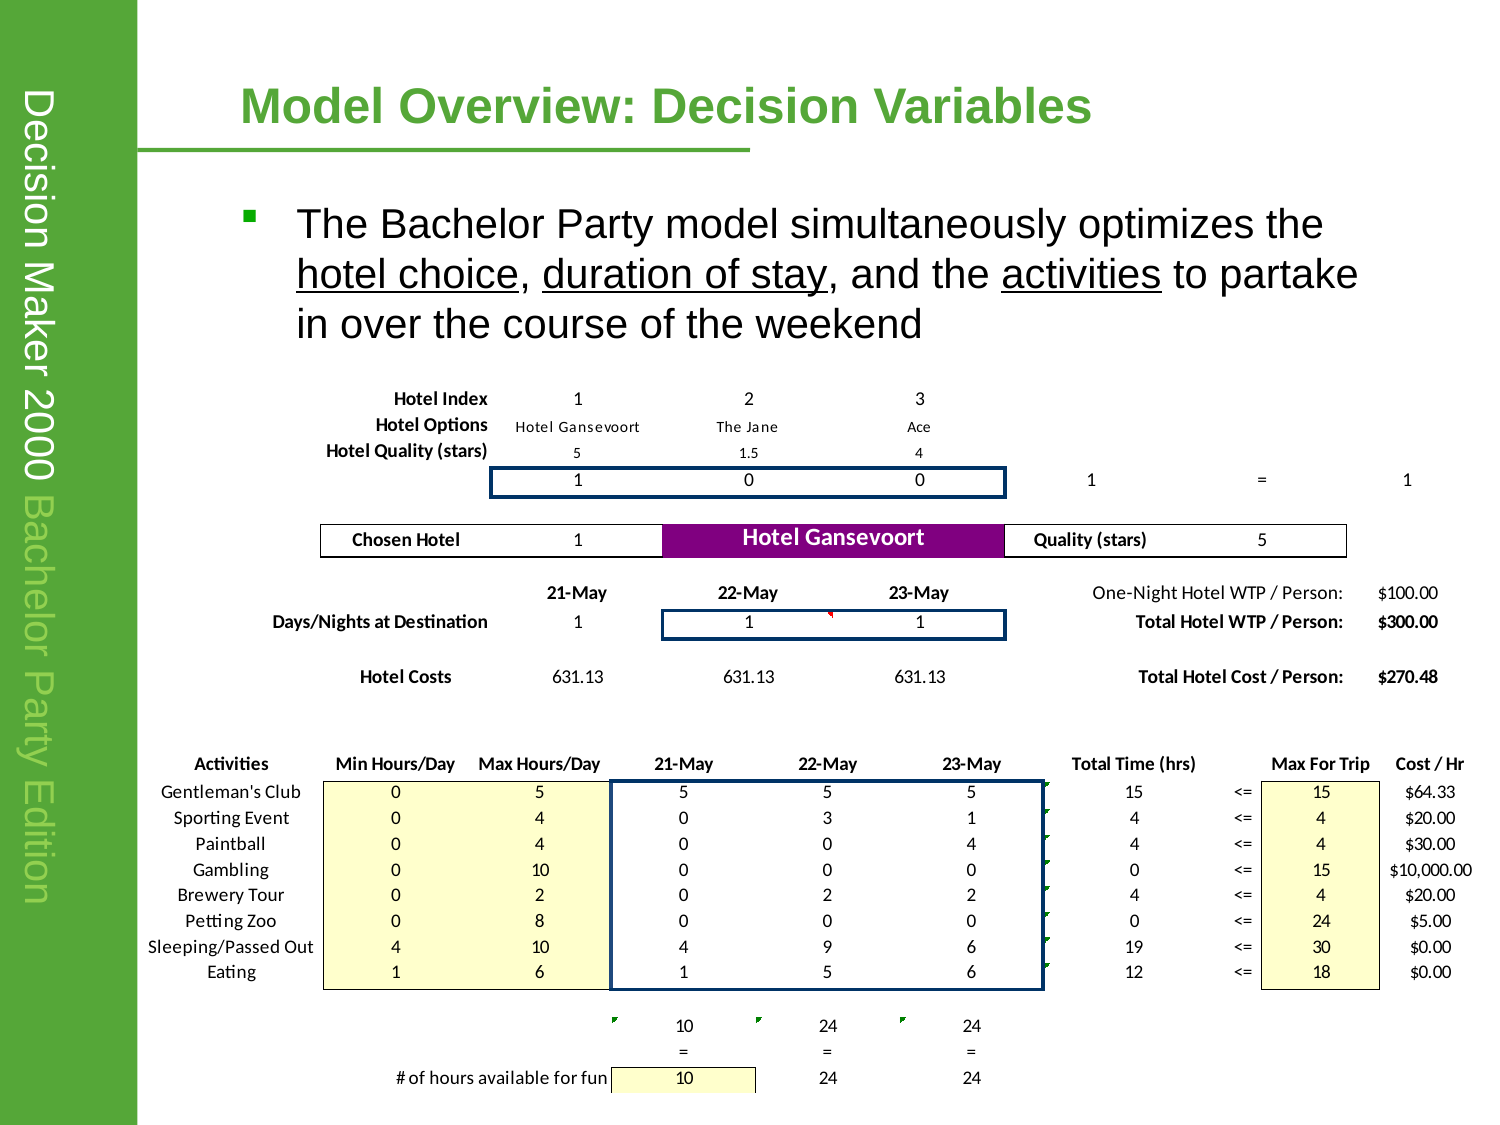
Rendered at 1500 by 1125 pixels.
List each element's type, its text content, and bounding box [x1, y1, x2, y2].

title Model Overview: Decision Variables [224, 38, 1392, 169]
picture [149, 387, 1468, 694]
list The Bachelor Party model simultaneously optimizes the hotel choice, duration of stay, and the activities to partake in over the course of the weekend [224, 188, 1413, 386]
picture [137, 753, 1481, 1095]
